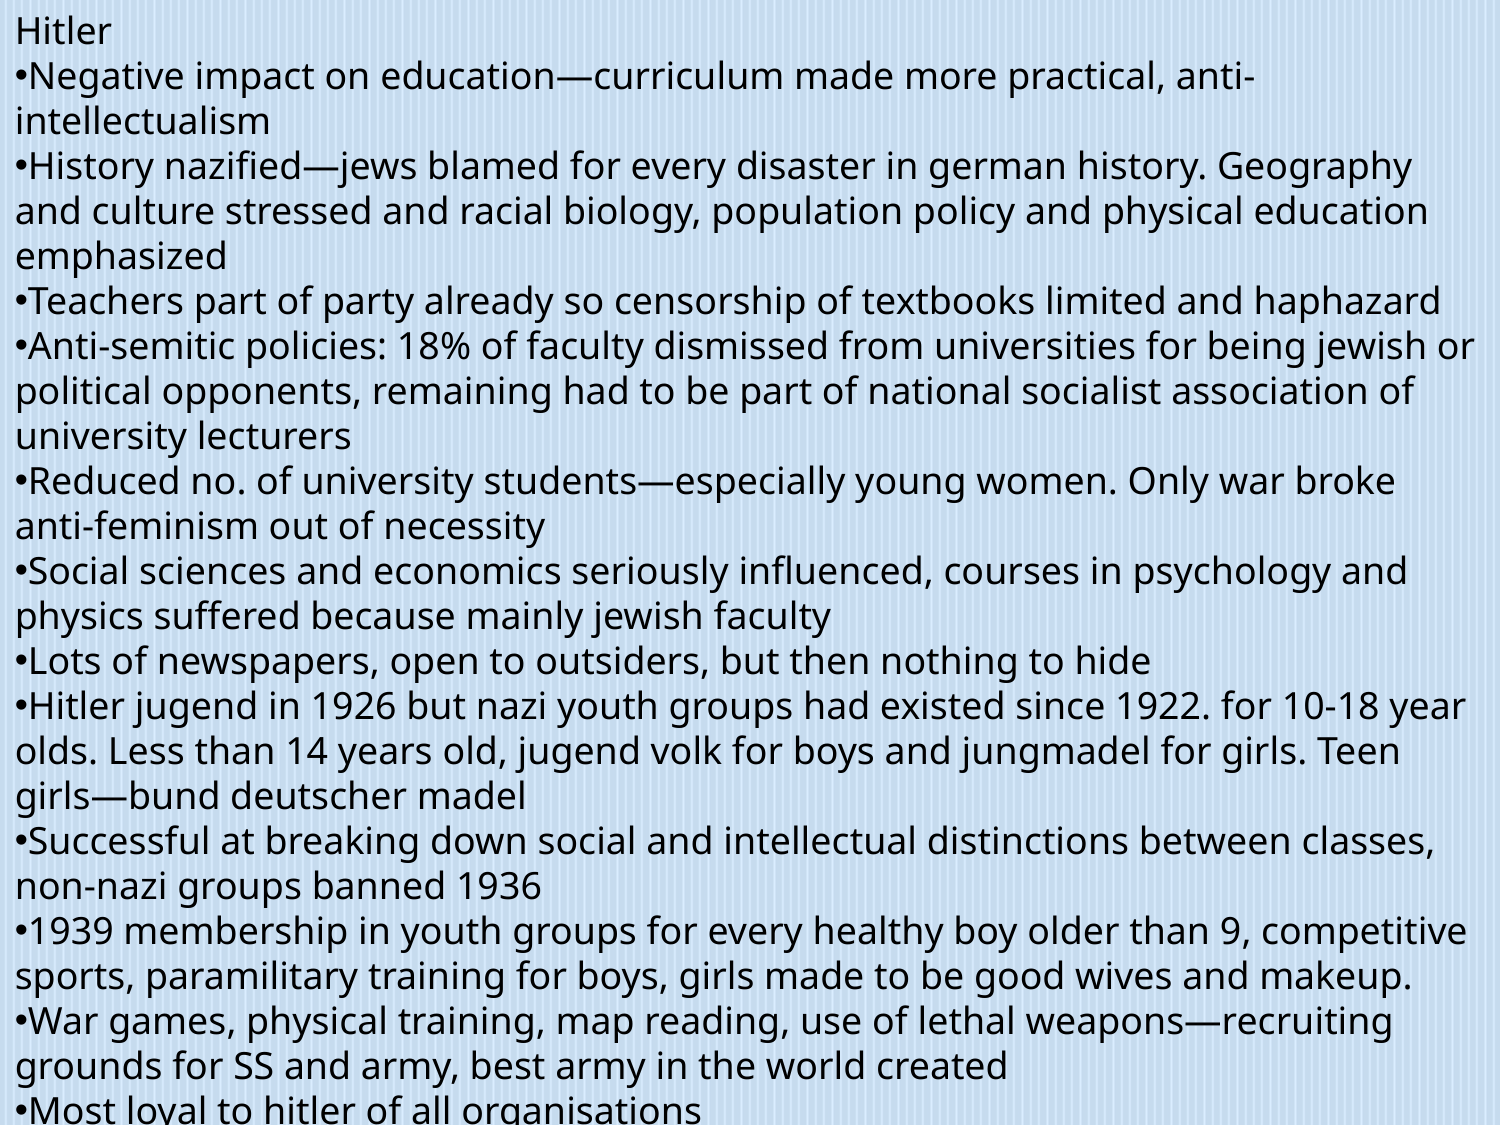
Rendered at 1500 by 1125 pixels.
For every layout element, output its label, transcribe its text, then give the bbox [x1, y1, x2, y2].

text_box Hitler Negative impact on education—curriculum made more practical, anti-intellectualism History nazified—jews blamed for every disaster in german history. Geography and culture stressed and racial biology, population policy and physical education emphasized Teachers part of party already so censorship of textbooks limited and haphazard Anti-semitic policies: 18% of faculty dismissed from universities for being jewish or political opponents, remaining had to be part of national socialist association of university lecturers Reduced no. of university students—especially young women. Only war broke anti-feminism out of necessity Social sciences and economics seriously influenced, courses in psychology and physics suffered because mainly jewish faculty Lots of newspapers, open to outsiders, but then nothing to hide Hitler jugend in 1926 but nazi youth groups had existed since 1922. for 10-18 year olds. Less than 14 years old, jugend volk for boys and jungmadel for girls. Teen girls—bund deutscher madel Successful at breaking down social and intellectual distinctions between classes, non-nazi groups banned 1936 1939 membership in youth groups for every healthy boy older than 9, competitive sports, paramilitary training for boys, girls made to be good wives and makeup. War games, physical training, map reading, use of lethal weapons—recruiting grounds for SS and army, best army in the world created Most loyal to hitler of all organisations Kraft durch freude—55 million members by 1939, refreshing workers, fringe benefits, subsidized theater performances, concerts, art exhibitions, sports and hiking groups, social and folk dancing, films and adult education courses. Non-political [0, 0, 1500, 1125]
